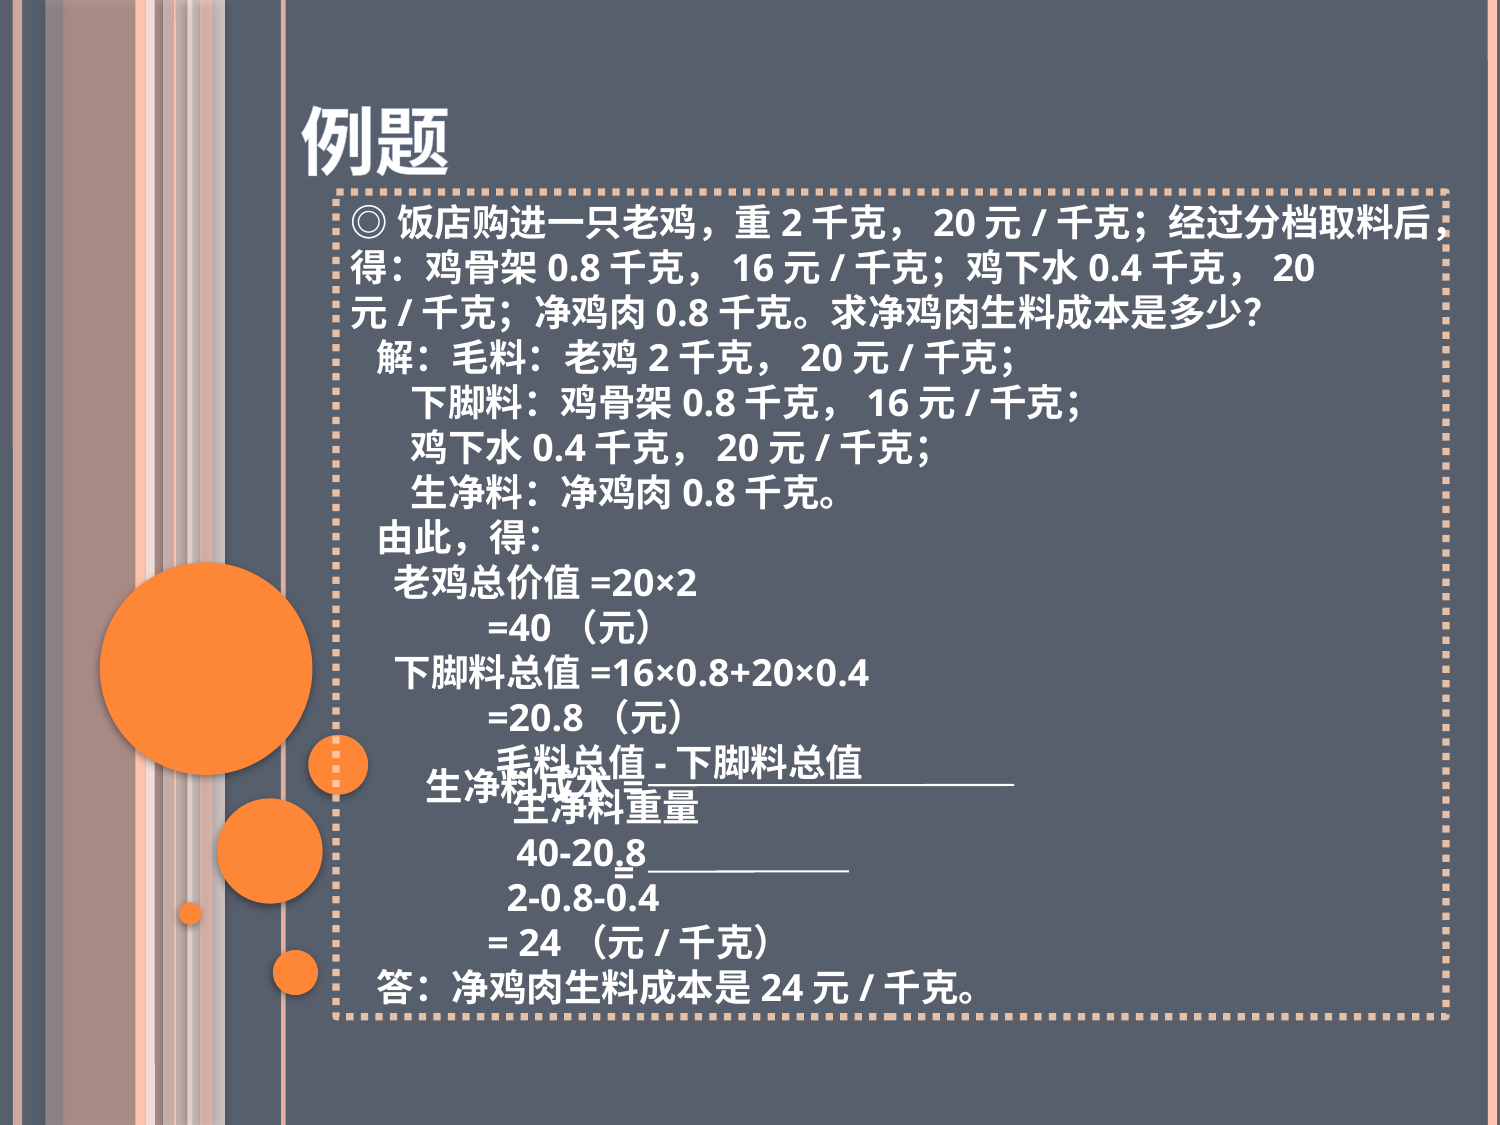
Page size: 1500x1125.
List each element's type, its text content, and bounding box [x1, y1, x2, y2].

text_box ◎饭店购进一只老鸡，重2千克，20元/千克；经过分档取料后，得：鸡骨架0.8千克，16元/千克；鸡下水0.4千克，20元/千克；净鸡肉0.8千克。求净鸡肉生料成本是多少？ 解：毛料：老鸡2千克，20元/千克； 下脚料：鸡骨架0.8千克，16元/千克； 鸡下水0.4千克，20元/千克； 生净料：净鸡肉0.8千克。 由此，得： 老鸡总价值=20×2 =40（元） 下脚料总值=16×0.8+20×0.4 =20.8（元） 毛料总值-下脚料总值 生净料重量 40-20.8 2-0.8-0.4 = 24（元/千克） 答：净鸡肉生料成本是24元/千克。 [335, 191, 1447, 1017]
text_box 例题 [284, 86, 466, 192]
